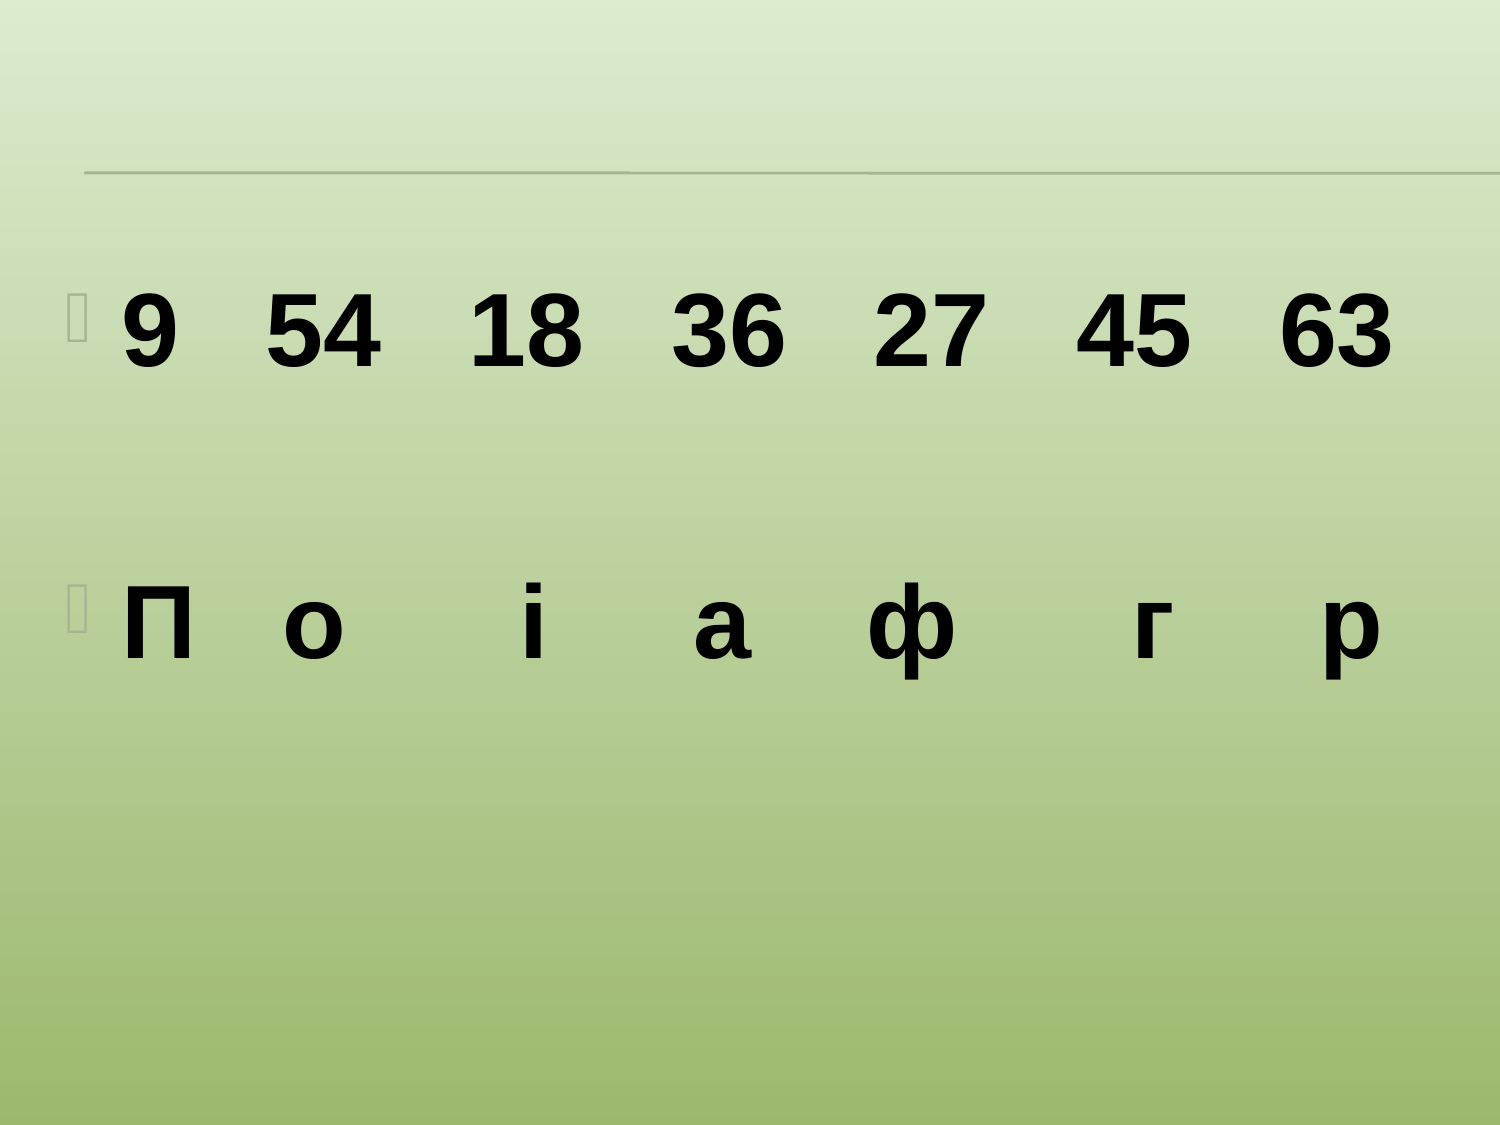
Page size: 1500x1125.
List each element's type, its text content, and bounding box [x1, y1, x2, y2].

list 9 54 18 36 27 45 63 П о і а ф г р [49, 254, 1476, 998]
